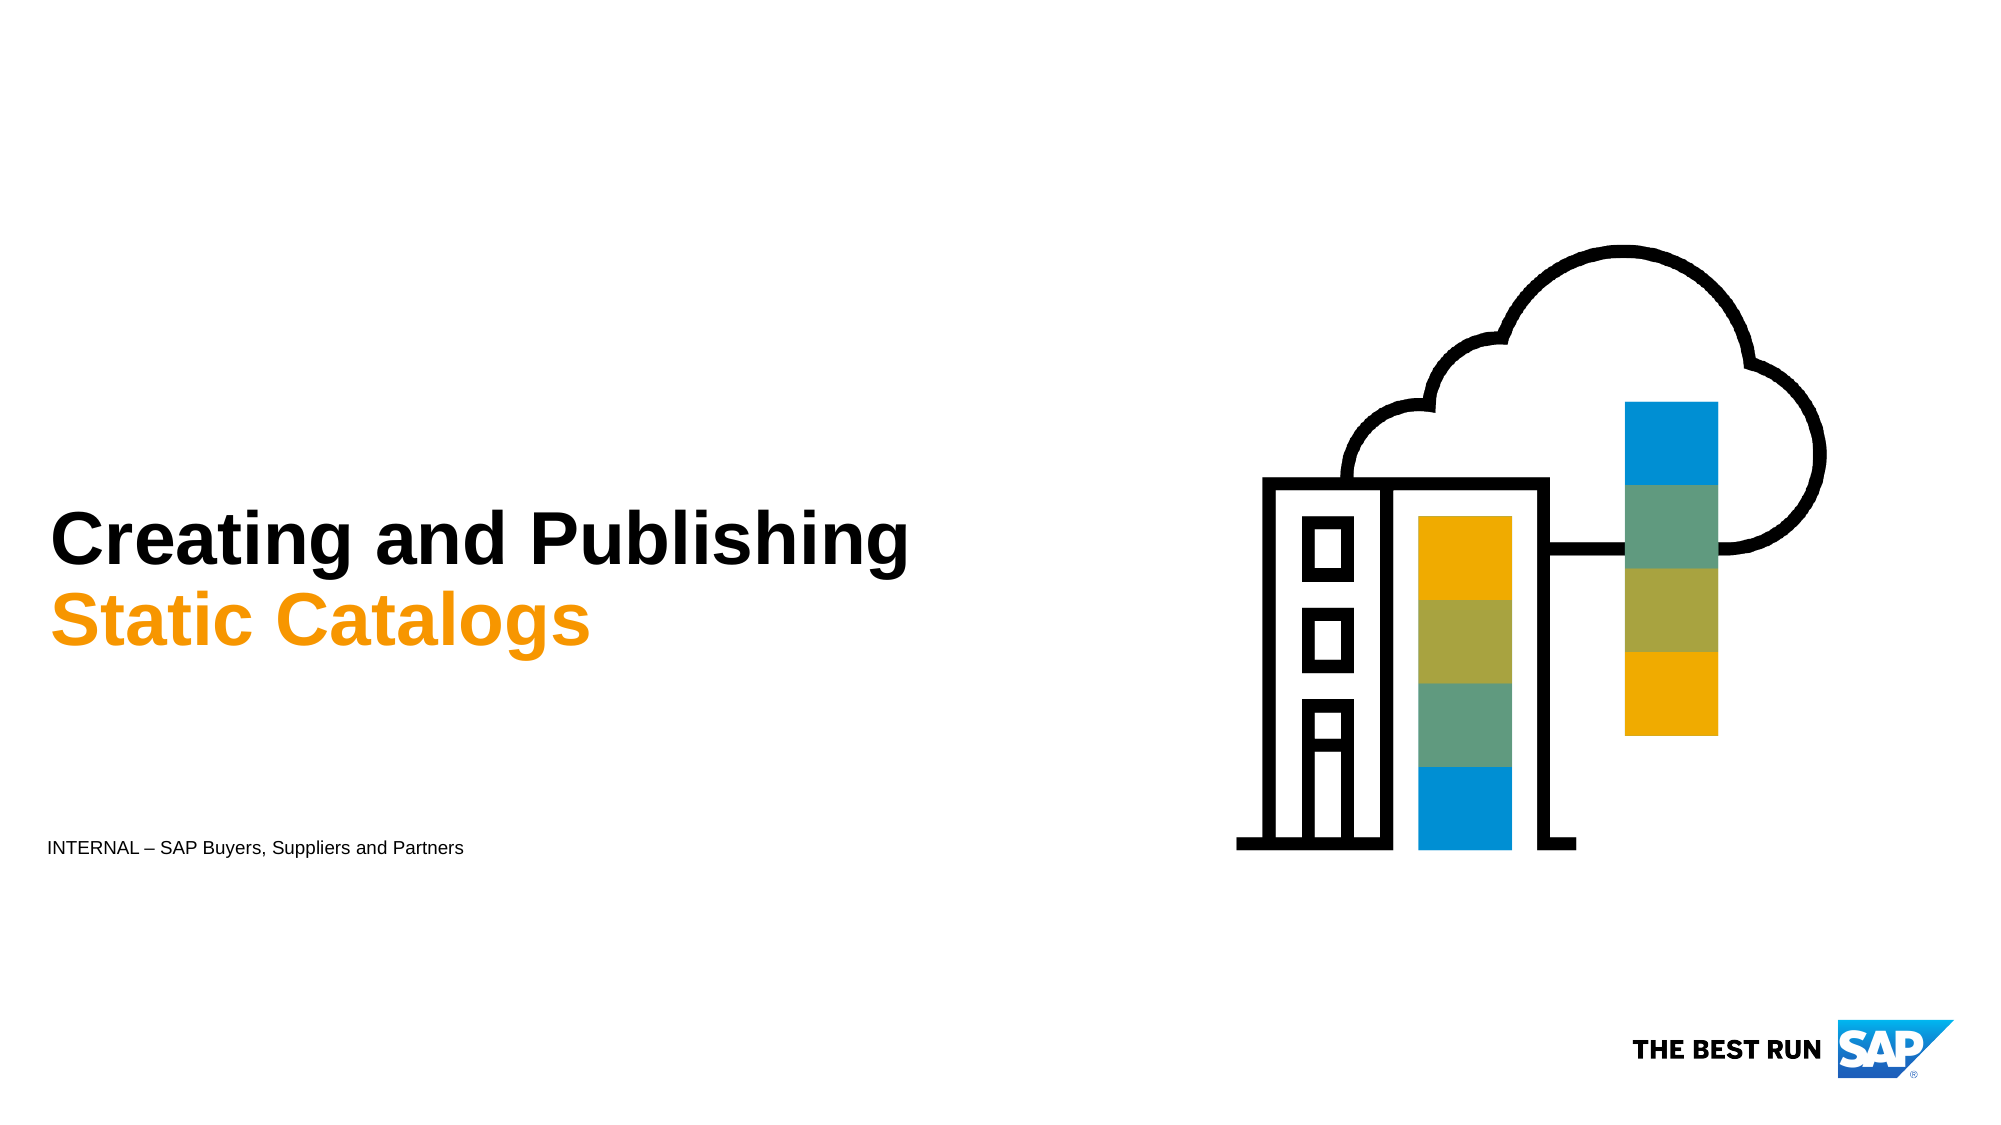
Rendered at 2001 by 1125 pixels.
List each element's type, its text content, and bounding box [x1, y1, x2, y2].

picture [1140, 157, 1951, 968]
picture [1632, 1019, 1955, 1079]
title Creating and Publishing Static Catalogs [50, 500, 1096, 664]
